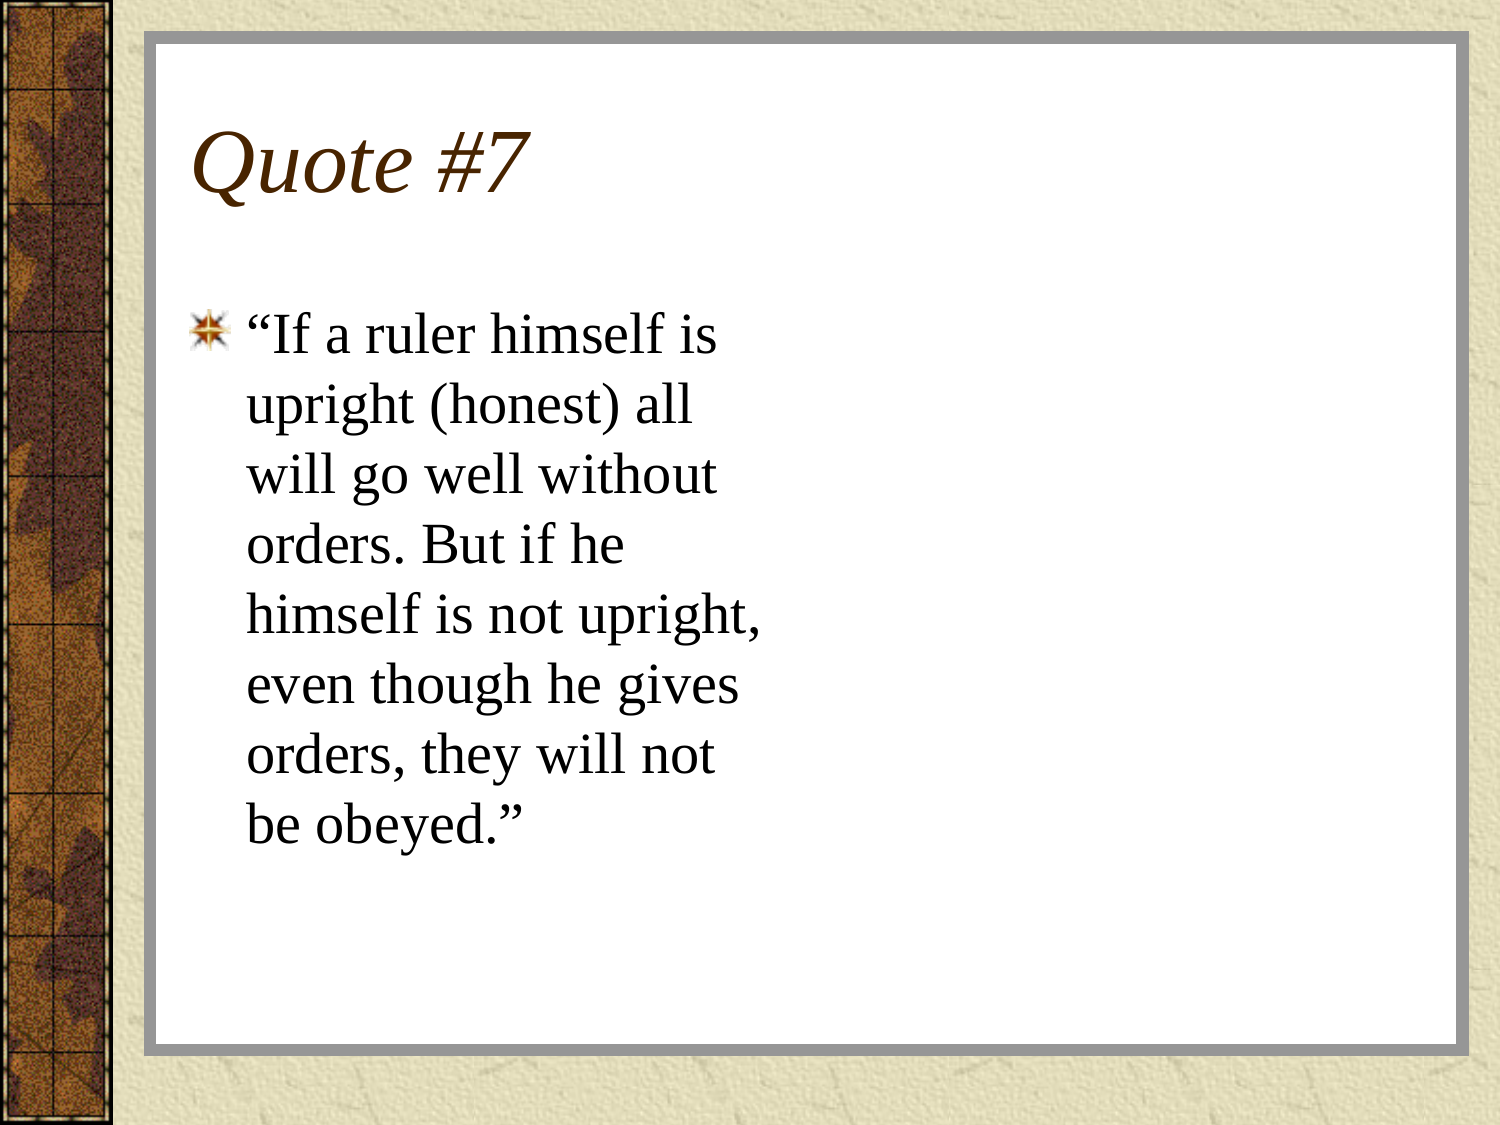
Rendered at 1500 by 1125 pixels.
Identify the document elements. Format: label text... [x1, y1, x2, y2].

picture [0, 0, 1500, 1125]
title Quote #7 [174, 62, 1450, 250]
list “If a ruler himself is upright (honest) all will go well without orders. But if he himself is not upright, even though he gives orders, they will not be obeyed.” [174, 287, 800, 963]
